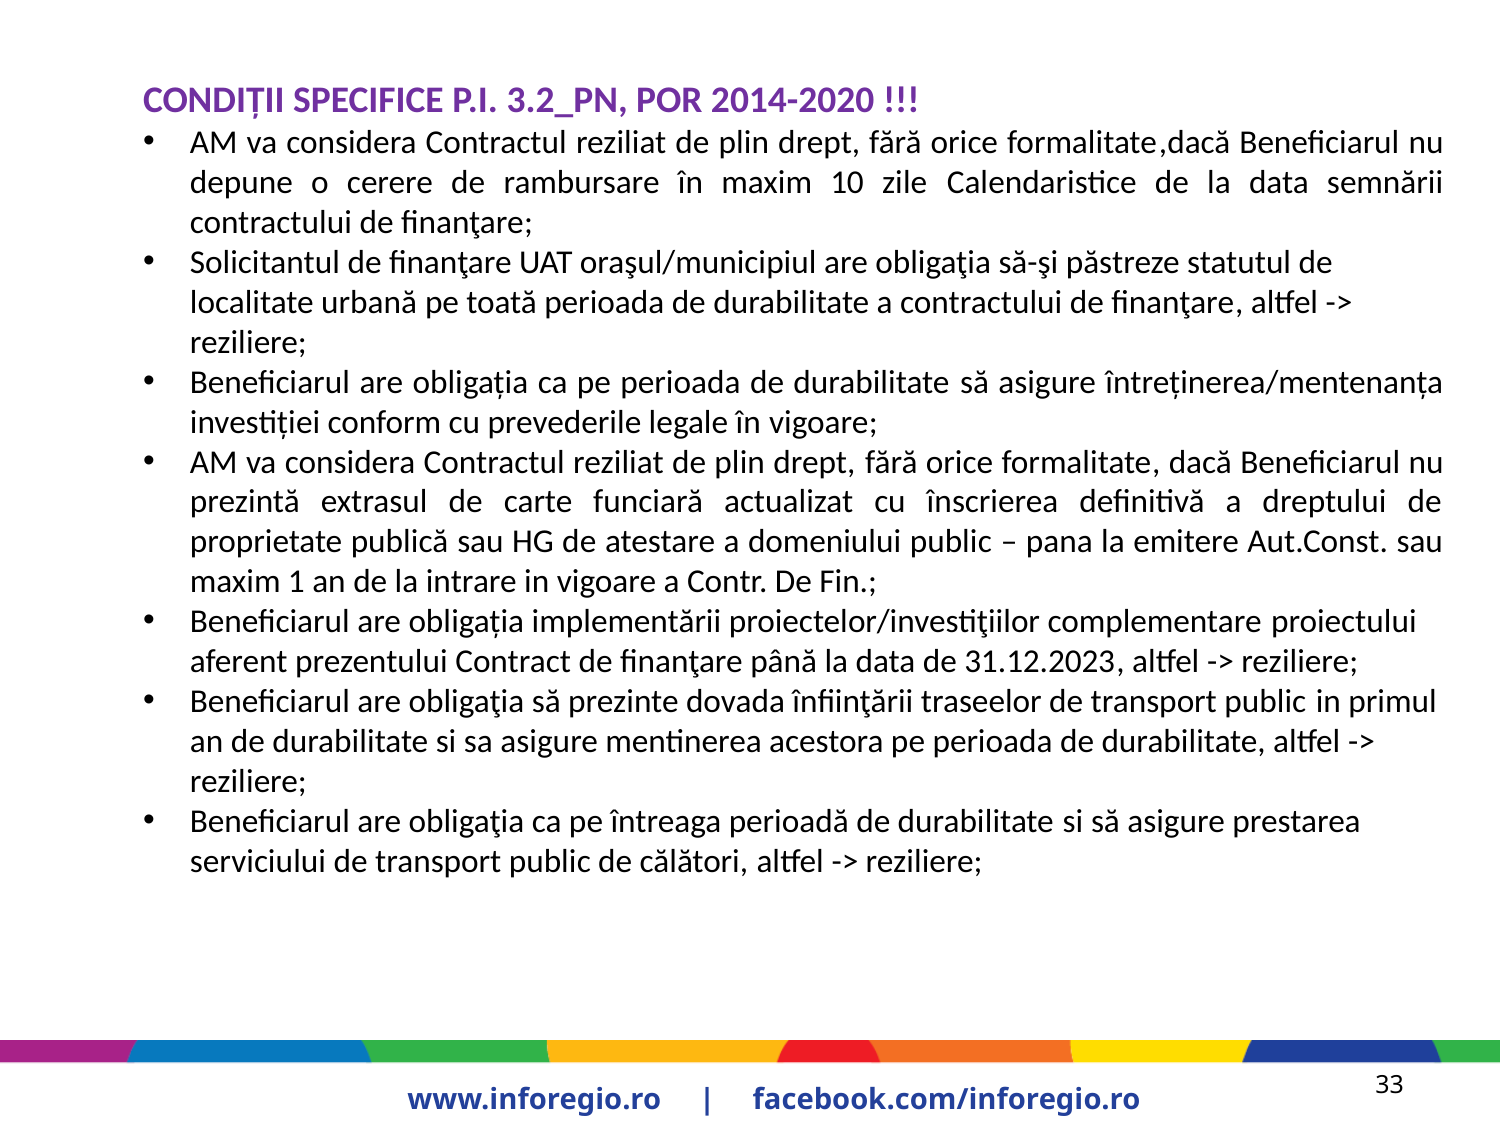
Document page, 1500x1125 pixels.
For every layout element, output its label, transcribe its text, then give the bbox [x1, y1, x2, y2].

text_box CONDIȚII SPECIFICE P.I. 3.2_PN, POR 2014-2020 !!! AM va considera Contractul reziliat de plin drept, fără orice formalitate,dacă Beneficiarul nu depune o cerere de rambursare în maxim 10 zile Calendaristice de la data semnării contractului de finanţare; Solicitantul de finanţare UAT oraşul/municipiul are obligaţia să-şi păstreze statutul de localitate urbană pe toată perioada de durabilitate a contractului de finanţare, altfel -> reziliere; Beneficiarul are obligația ca pe perioada de durabilitate să asigure întreținerea/mentenanța investiției conform cu prevederile legale în vigoare; AM va considera Contractul reziliat de plin drept, fără orice formalitate, dacă Beneficiarul nu prezintă extrasul de carte funciară actualizat cu înscrierea definitivă a dreptului de proprietate publică sau HG de atestare a domeniului public – pana la emitere Aut.Const. sau maxim 1 an de la intrare in vigoare a Contr. De Fin.; Beneficiarul are obligația implementării proiectelor/investiţiilor complementare proiectului aferent prezentului Contract de finanţare până la data de 31.12.2023, altfel -> reziliere; Beneficiarul are obligaţia să prezinte dovada înfiinţării traseelor de transport public in primul an de durabilitate si sa asigure mentinerea acestora pe perioada de durabilitate, altfel -> reziliere; Beneficiarul are obligaţia ca pe întreaga perioadă de durabilitate si să asigure prestarea serviciului de transport public de călători, altfel -> reziliere; [128, 54, 1459, 927]
text_box www.inforegio.ro | facebook.com/inforegio.ro [392, 1075, 1156, 1123]
slide_number 33 [1156, 1075, 1419, 1116]
picture [0, 1040, 1500, 1066]
